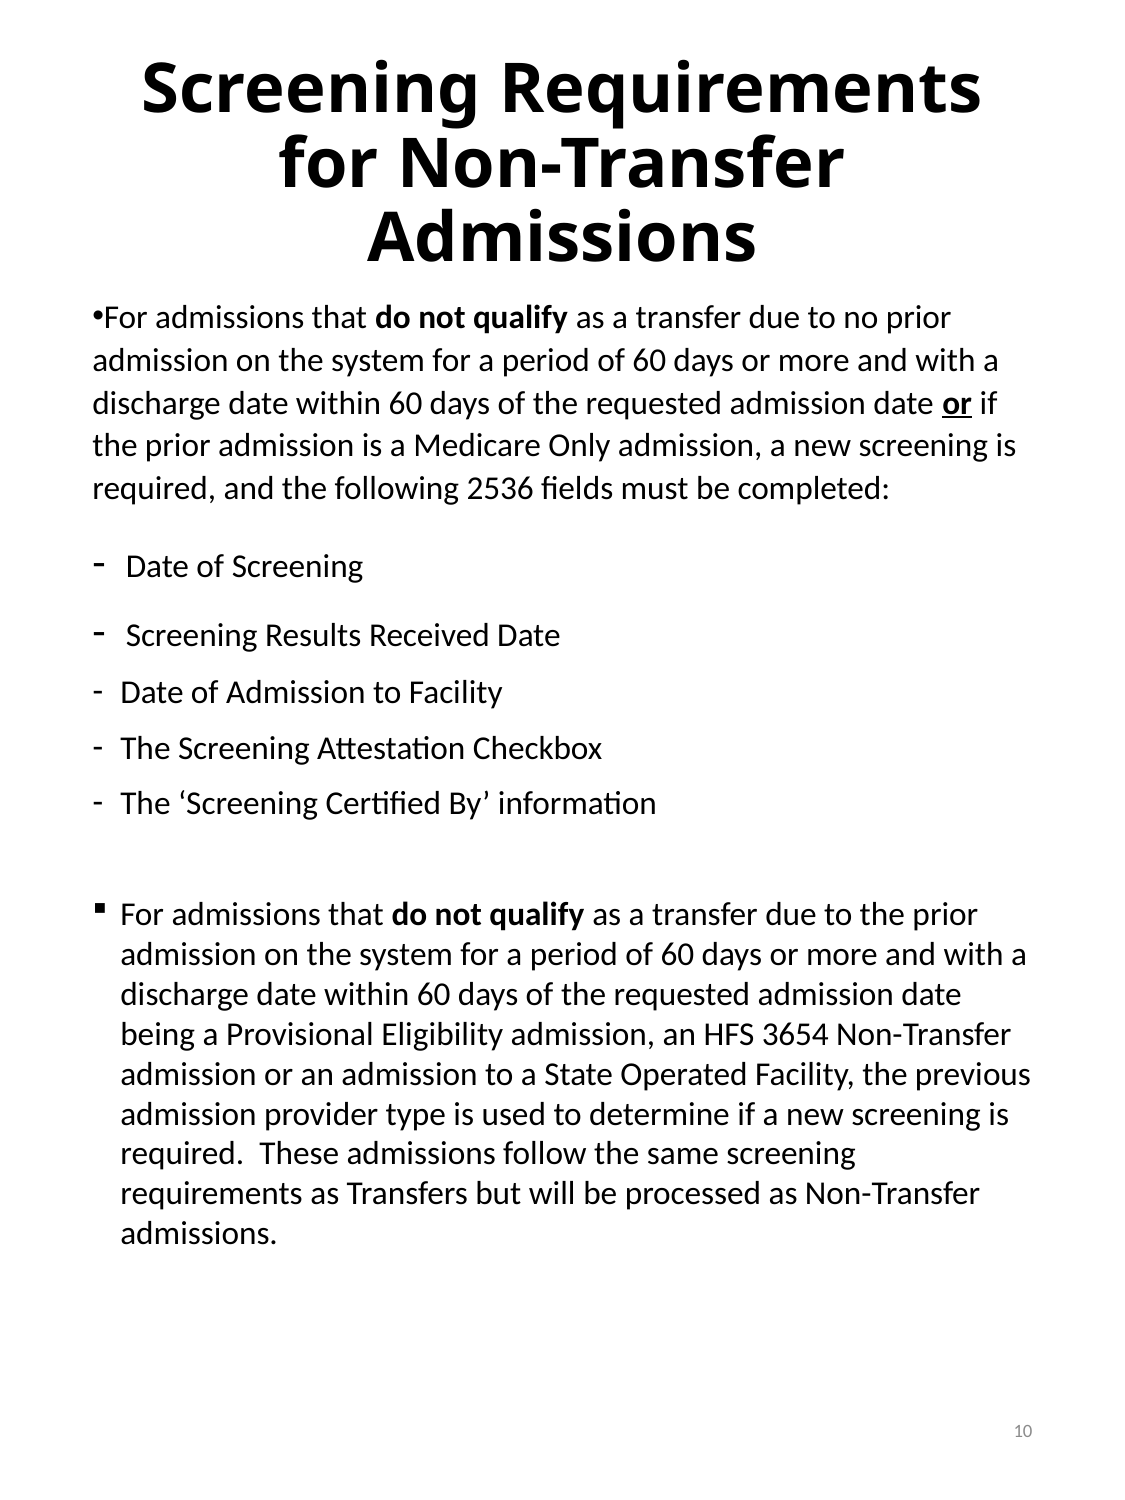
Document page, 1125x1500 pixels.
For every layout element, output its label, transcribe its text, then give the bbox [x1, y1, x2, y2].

title Screening Requirements for Non-Transfer Admissions [77, 79, 1048, 250]
slide_number 10 [794, 1390, 1048, 1471]
list For admissions that do not qualify as a transfer due to no prior admission on the system for a period of 60 days or more and with a discharge date within 60 days of the requested admission date or if the prior admission is a Medicare Only admission, a new screening is required, and the following 2536 fields must be completed: - Date of Screening - Screening Results Received Date Date of Admission to Facility The Screening Attestation Checkbox The ‘Screening Certified By’ information For admissions that do not qualify as a transfer due to the prior admission on the system for a period of 60 days or more and with a discharge date within 60 days of the requested admission date being a Provisional Eligibility admission, an HFS 3654 Non-Transfer admission or an admission to a State Operated Facility, the previous admission provider type is used to determine if a new screening is required. These admissions follow the same screening requirements as Transfers but will be processed as Non-Transfer admissions. [77, 285, 1048, 1352]
